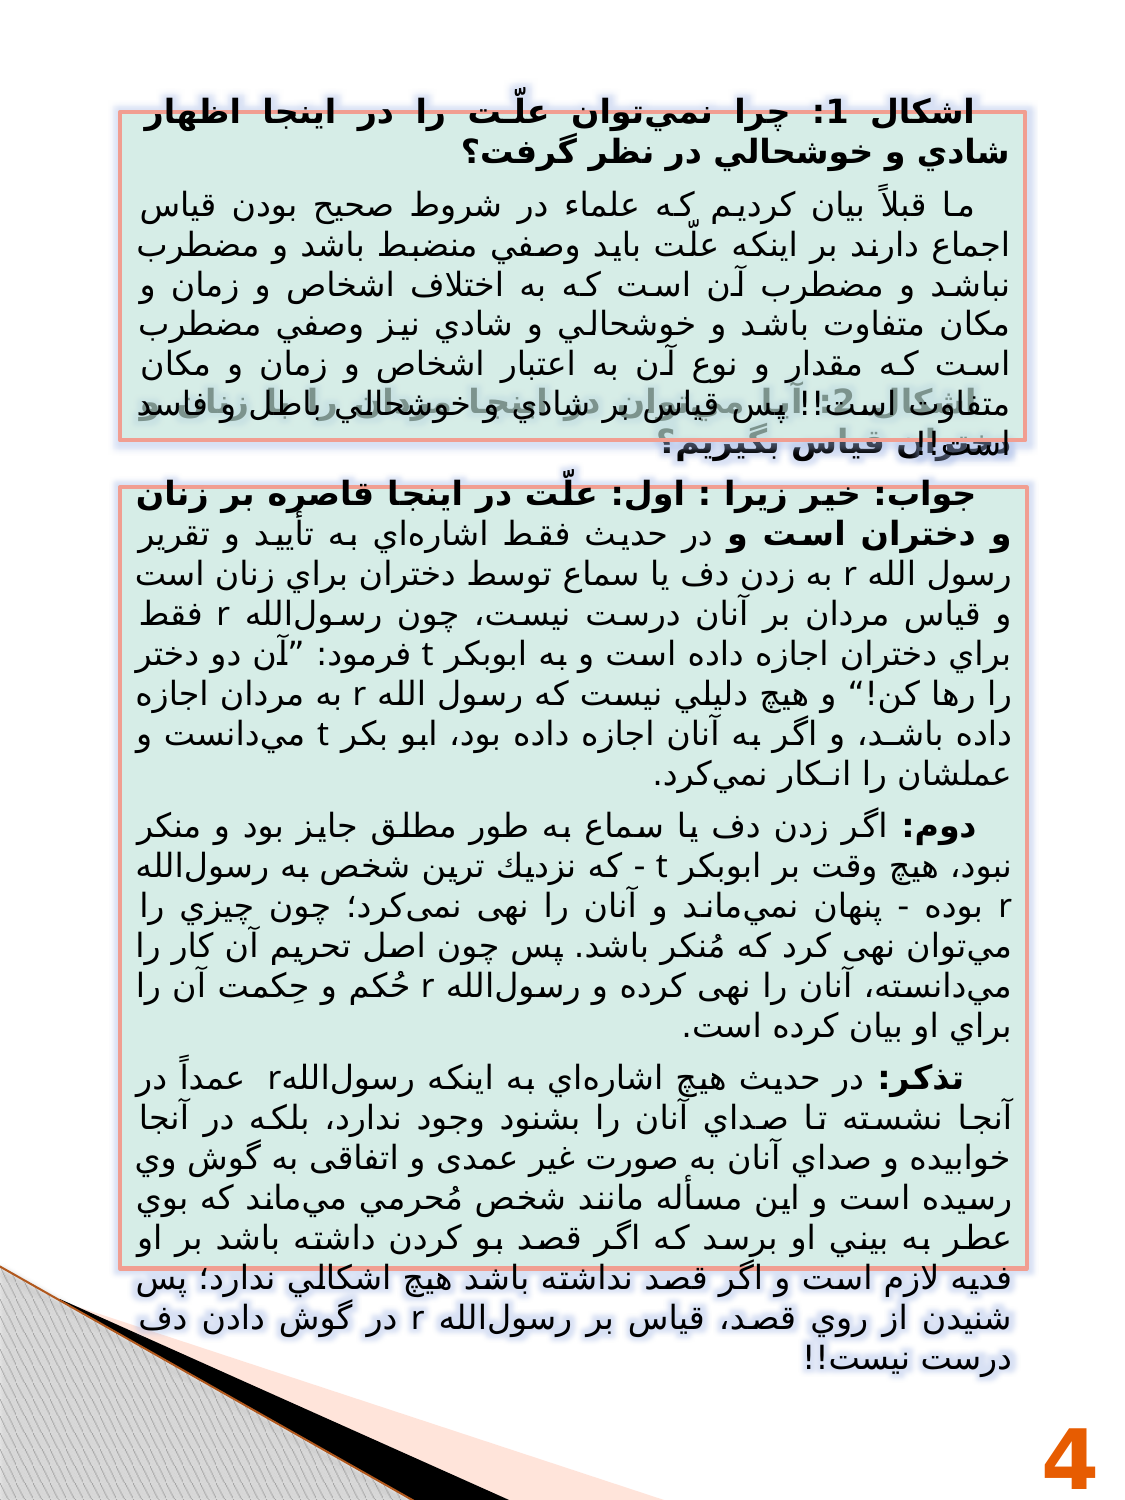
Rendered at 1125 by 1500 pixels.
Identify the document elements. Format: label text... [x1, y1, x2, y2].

text_box [3, 1276, 399, 1500]
text_box اشكال 1: چرا نمي‌توان علّت را در اينجا اظهار شادي و خوشحالي در نظر گرفت؟ ما قبلاً بيان كرديم كه علماء در شروط صحيح بودن قياس اجماع دارند بر اينكه علّت بايد وصفي منضبط باشد و مضطرب نباشد و مضطرب آن است كه به اختلاف اشخاص و زمان و مكان متفاوت باشد و خوشحالي و شادي نيز وصفي مضطرب است كه مقدار و نوع آن به اعتبار اشخاص و زمان و مكان متفاوت است!! پس قياس بر شادي و خوشحالي باطل و فاسد است!! [118, 110, 1027, 442]
text_box اشكال 2: آيا مي‌توان در اينجا مردان را با زنان و دختران قياس بگيريم؟ جواب: خير زيرا : اول: علّت در اينجا قاصره بر زنان و دختران است و در حديث فقط اشاره‌اي به تأييد و تقرير رسول الله r به زدن دف يا سماع توسط دختران براي زنان است و قياس مردان بر آنان درست نيست، چون رسول‌الله r فقط براي دختران اجازه داده است و به ابوبكر t فرمود: ”آن دو دختر را رها كن!“ و هيچ دليلي نيست كه رسول الله r به مردان اجازه داده باشـد، و اگر به آنان اجازه داده بود، ابو بكر t مي‌دانست و عملشان را انـكار نمي‌كرد. دوم: اگر زدن دف يا سماع به طور مطلق جايز بود و منكر نبود، هيچ وقت بر ابوبكر t - که نزديك ترين شخص به رسول‌الله r بوده - پنهان نمي‌ماند و آنان را نهی نمی‌کرد؛ چون چيزي را مي‌توان نهی كرد كه مُنكر باشد. پس چون اصل تحريم آن كار را مي‌دانسته، آنان را نهی كرده و رسول‌الله r حُكم و حِكمت آن را براي او بيان كرده‌ است. تذكر: در حديث هيچ اشاره‌اي به اينكه رسول‌اللهr عمداً در آنجا نشسته تا صداي آنان را بشنود وجود ندارد، بلكه در آنجا خوابيده و صداي آنان به صورت غیر عمدی و اتفاقی به گوش وي رسيده است و اين مسأله مانند شخص مُحرمي مي‌ماند كه بوي عطر به بيني او برسد كه اگر قصد بو كردن داشته باشد بر او فديه لازم است و اگر قصد نداشته باشد هيچ اشكالي ندارد؛ پس شنيدن از روي قصد، قياس بر رسول‌الله r در گوش دادن دف درست نيست!! [118, 485, 1029, 1271]
text_box 46 [1012, 1399, 1125, 1500]
